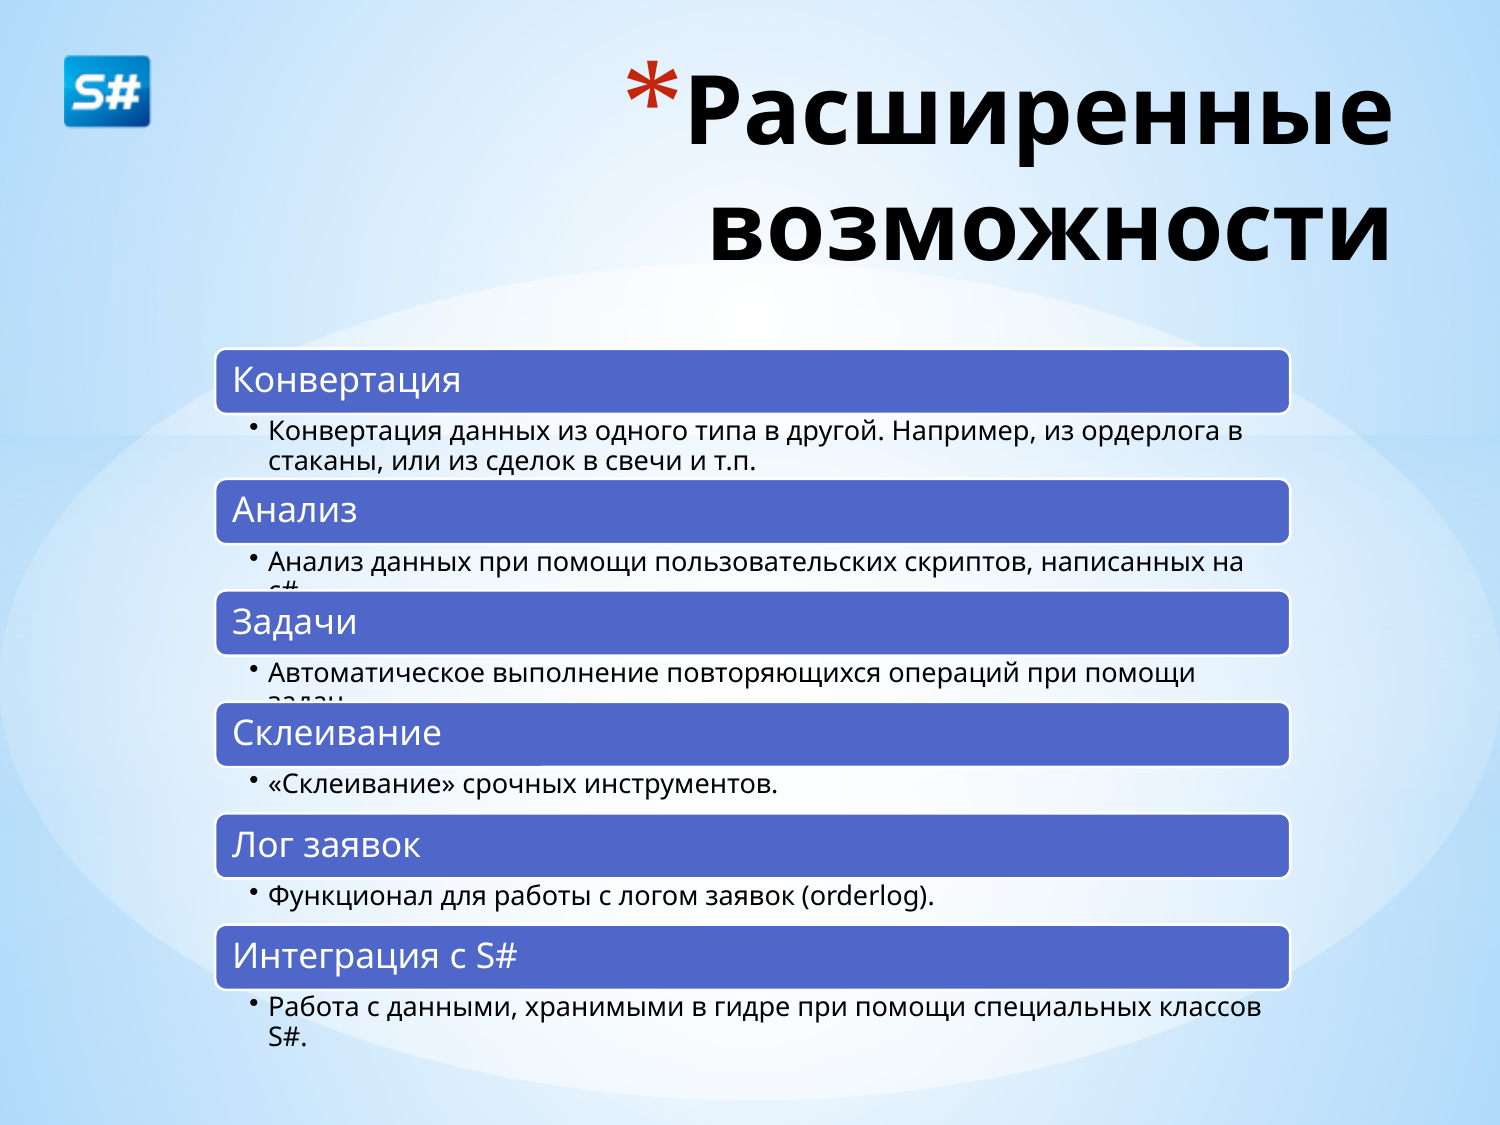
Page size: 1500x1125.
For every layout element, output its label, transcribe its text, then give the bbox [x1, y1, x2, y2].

title Расширенные возможности [431, 90, 1410, 287]
picture [64, 54, 153, 130]
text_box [214, 337, 1291, 1048]
